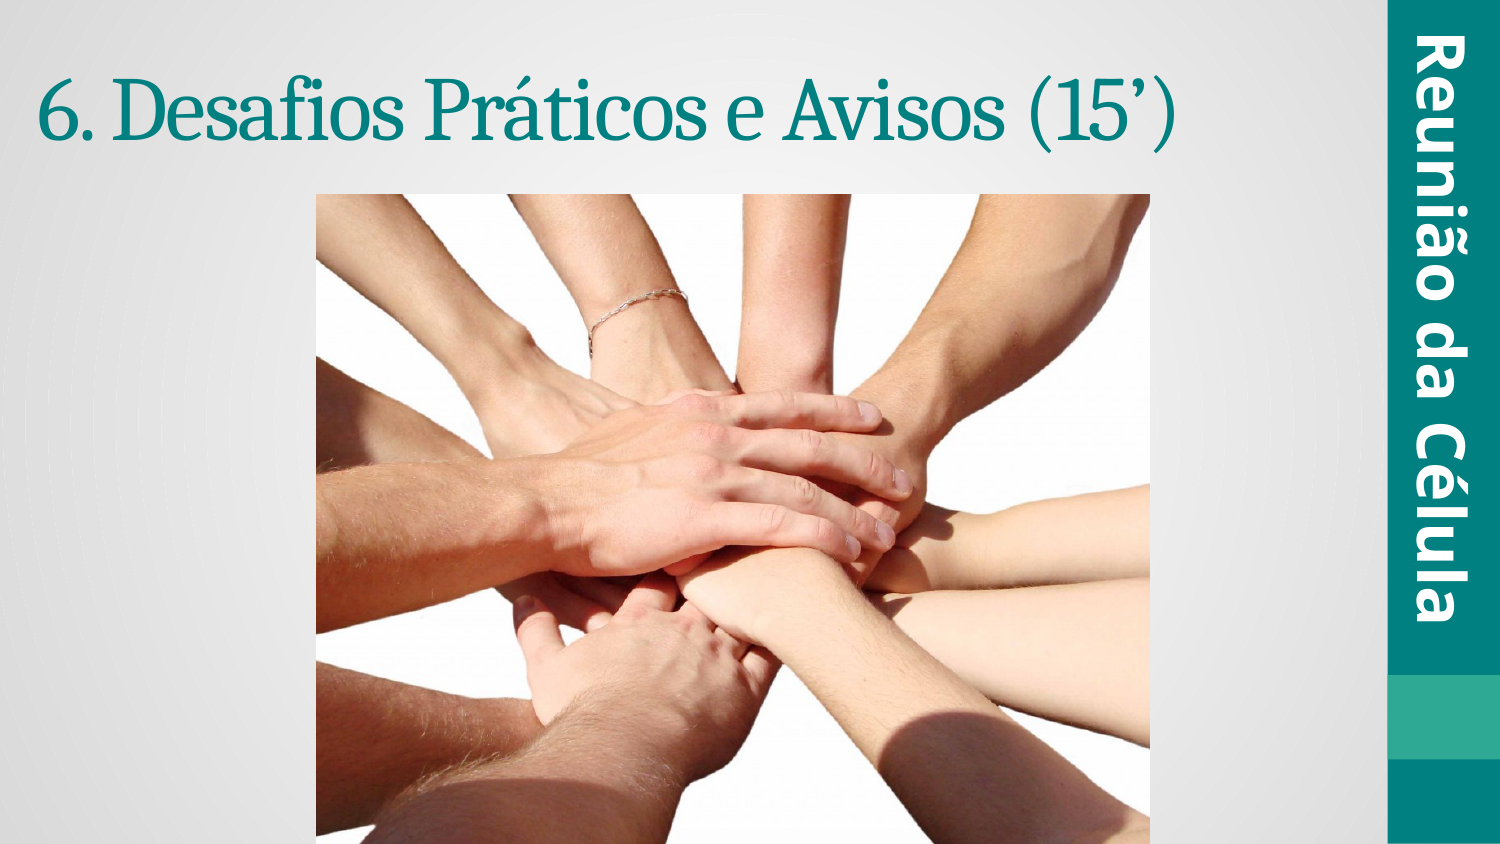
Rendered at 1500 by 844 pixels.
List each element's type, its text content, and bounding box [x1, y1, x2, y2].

text_box Reunião da Célula [1397, 23, 1492, 651]
picture [315, 194, 1150, 844]
title 6. Desafios Práticos e Avisos (15’) [29, 33, 1364, 175]
